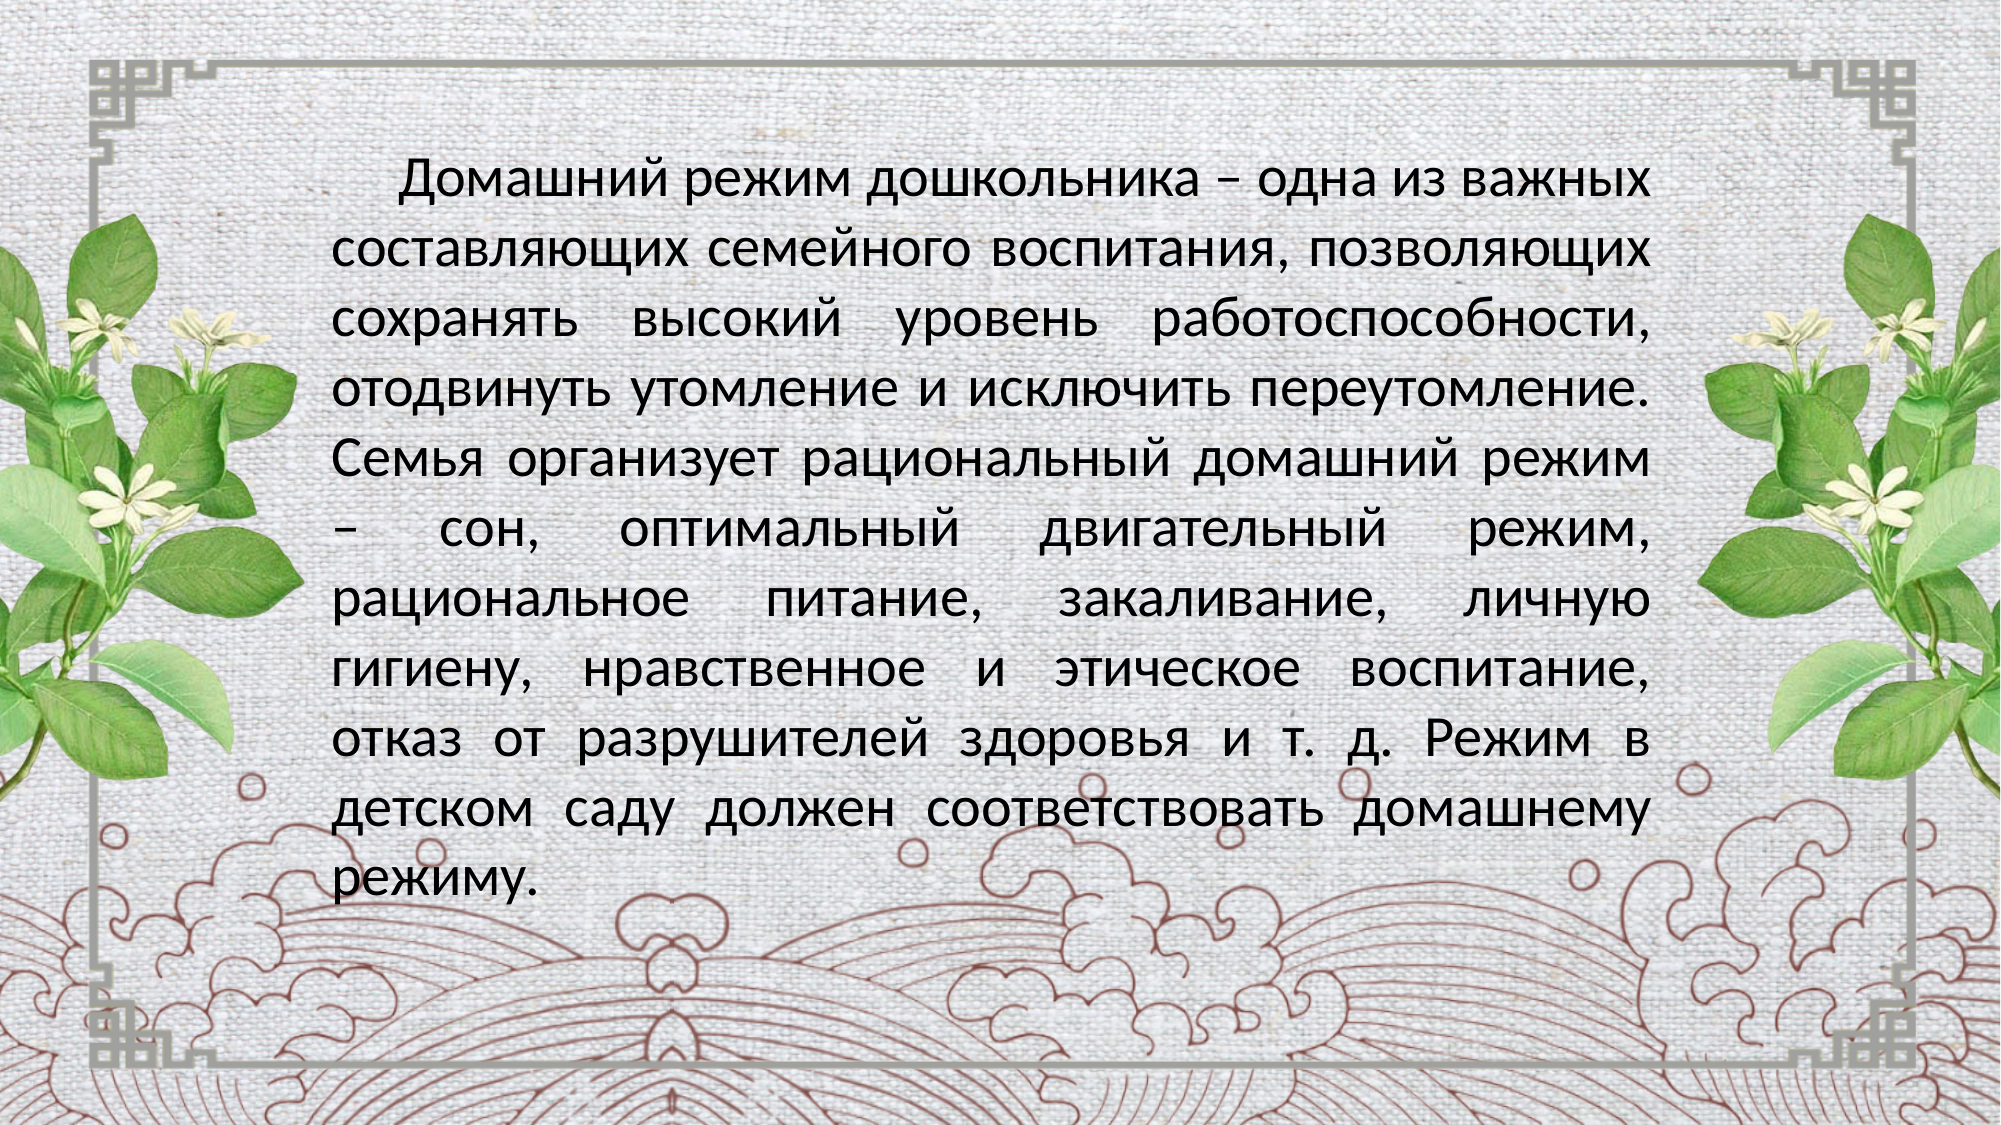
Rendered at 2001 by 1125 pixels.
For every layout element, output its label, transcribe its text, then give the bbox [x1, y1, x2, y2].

text_box Домашний режим дошкольника – одна из важных составляющих семейного воспитания, позволяющих сохранять высокий уровень работоспособности, отодвинуть утомление и исключить переутомление. Семья организует рациональный домашний режим – сон, оптимальный двигательный режим, рациональное питание, закаливание, личную гигиену, нравственное и этическое воспитание, отказ от разрушителей здоровья и т. д. Режим в детском саду должен соответствовать домашнему режиму. [316, 130, 1667, 915]
picture [0, 0, 2001, 1125]
